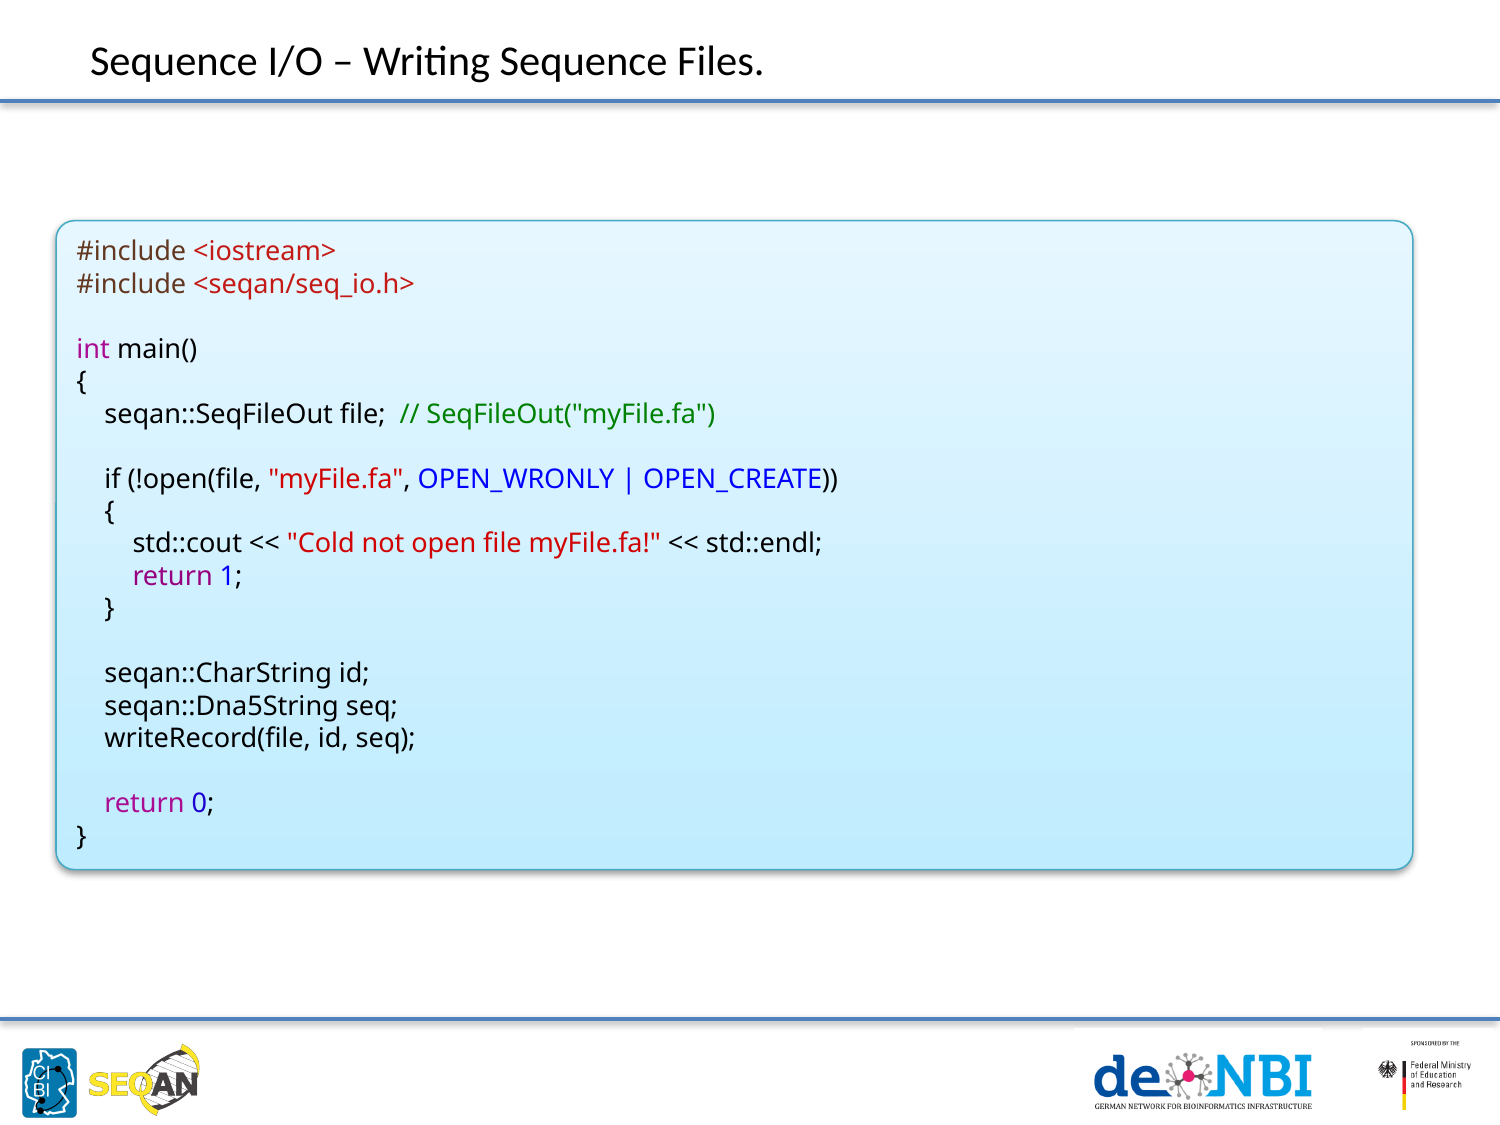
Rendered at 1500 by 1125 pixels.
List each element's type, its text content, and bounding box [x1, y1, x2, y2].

title Sequence I/O – Writing Sequence Files. [75, 25, 1425, 92]
picture [31, 1060, 40, 1071]
text_box #include <iostream> #include <seqan/seq_io.h> int main() { seqan::SeqFileOut file; // SeqFileOut("myFile.fa") if (!open(file, "myFile.fa", OPEN_WRONLY | OPEN_CREATE)) { std::cout << "Cold not open file myFile.fa!" << std::endl; return 1; } seqan::CharString id; seqan::Dna5String seq; writeRecord(file, id, seq); return 0; } [55, 219, 1414, 871]
picture [75, 1042, 202, 1121]
picture [1074, 1028, 1322, 1122]
picture [40, 1051, 48, 1059]
picture [33, 1108, 44, 1113]
